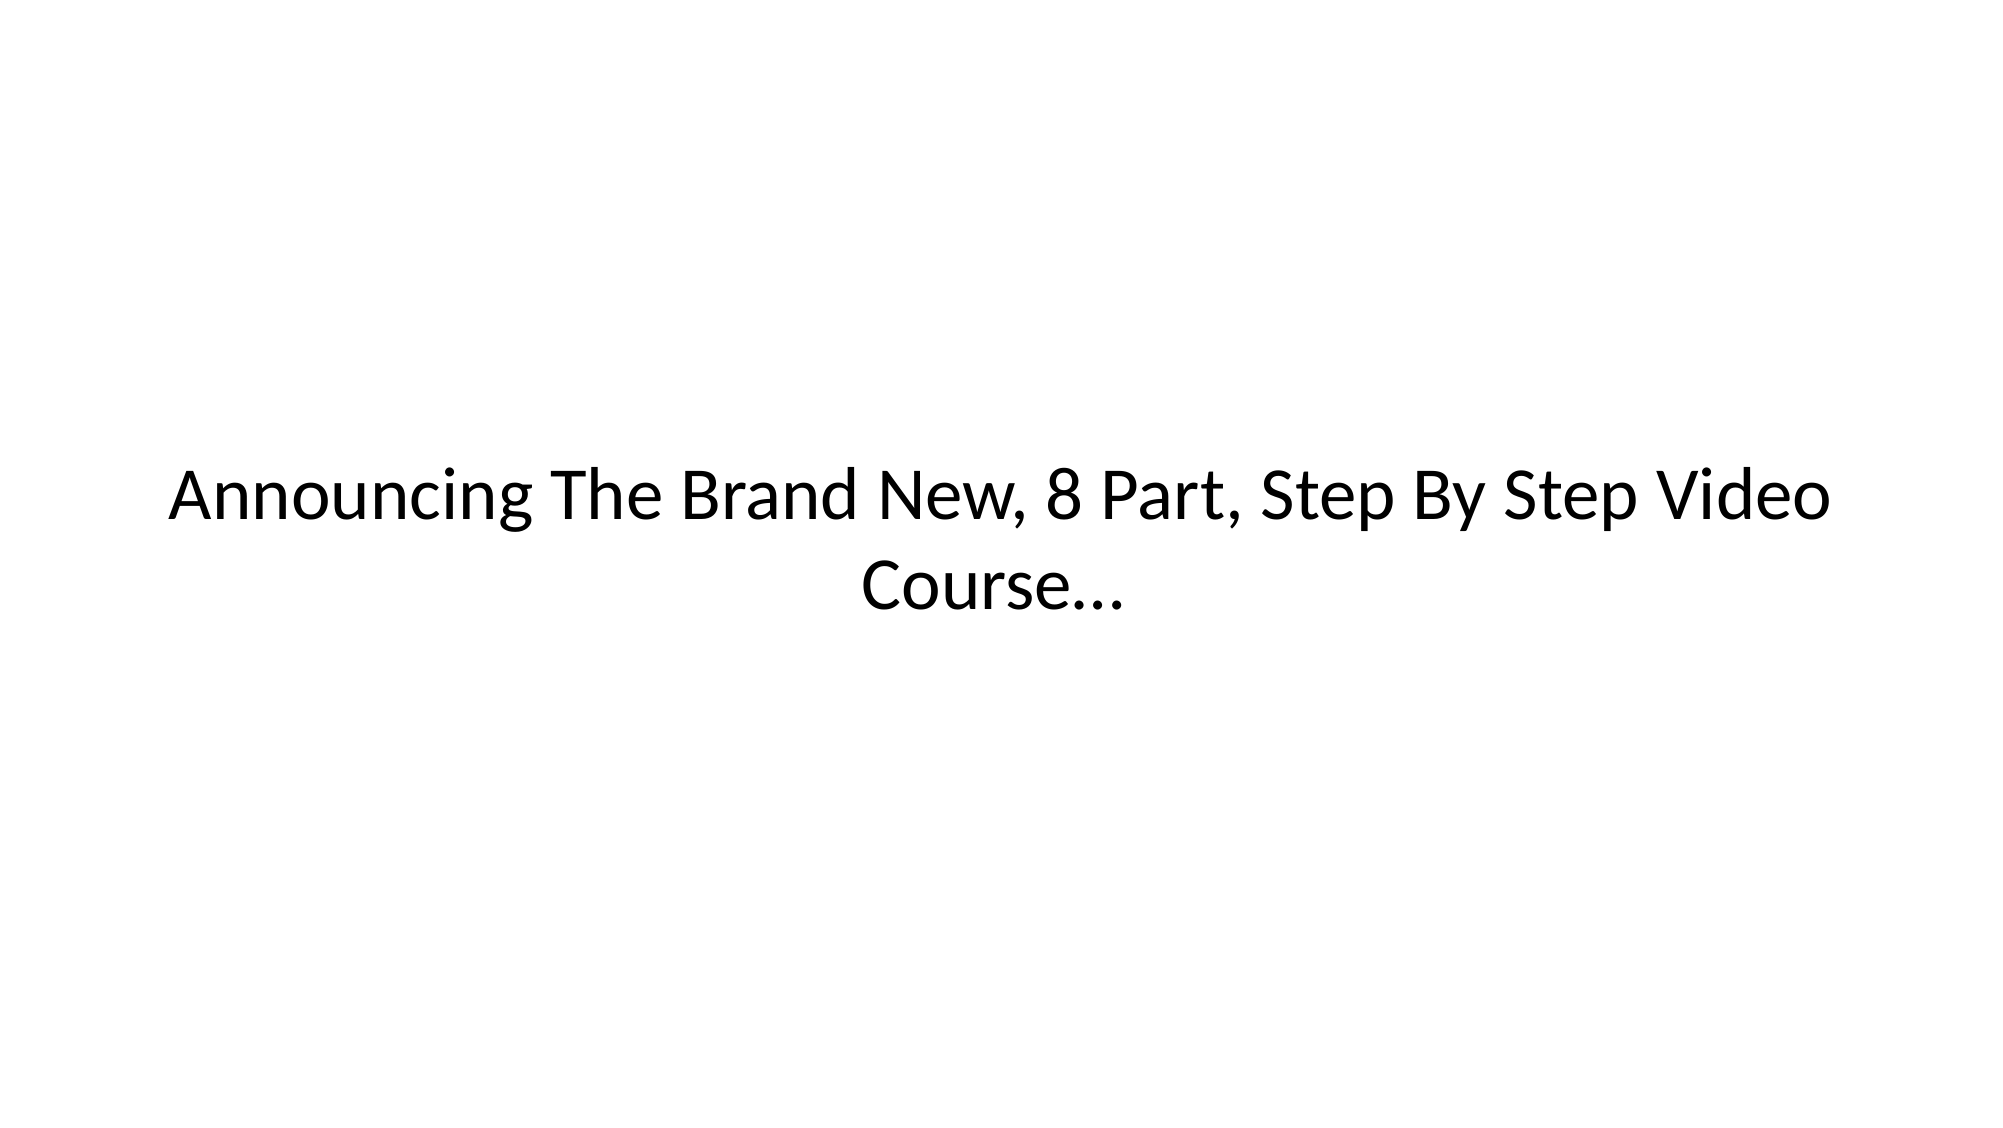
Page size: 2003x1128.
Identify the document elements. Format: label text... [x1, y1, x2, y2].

title Announcing The Brand New, 8 Part, Step By Step Video Course… [149, 287, 1853, 782]
